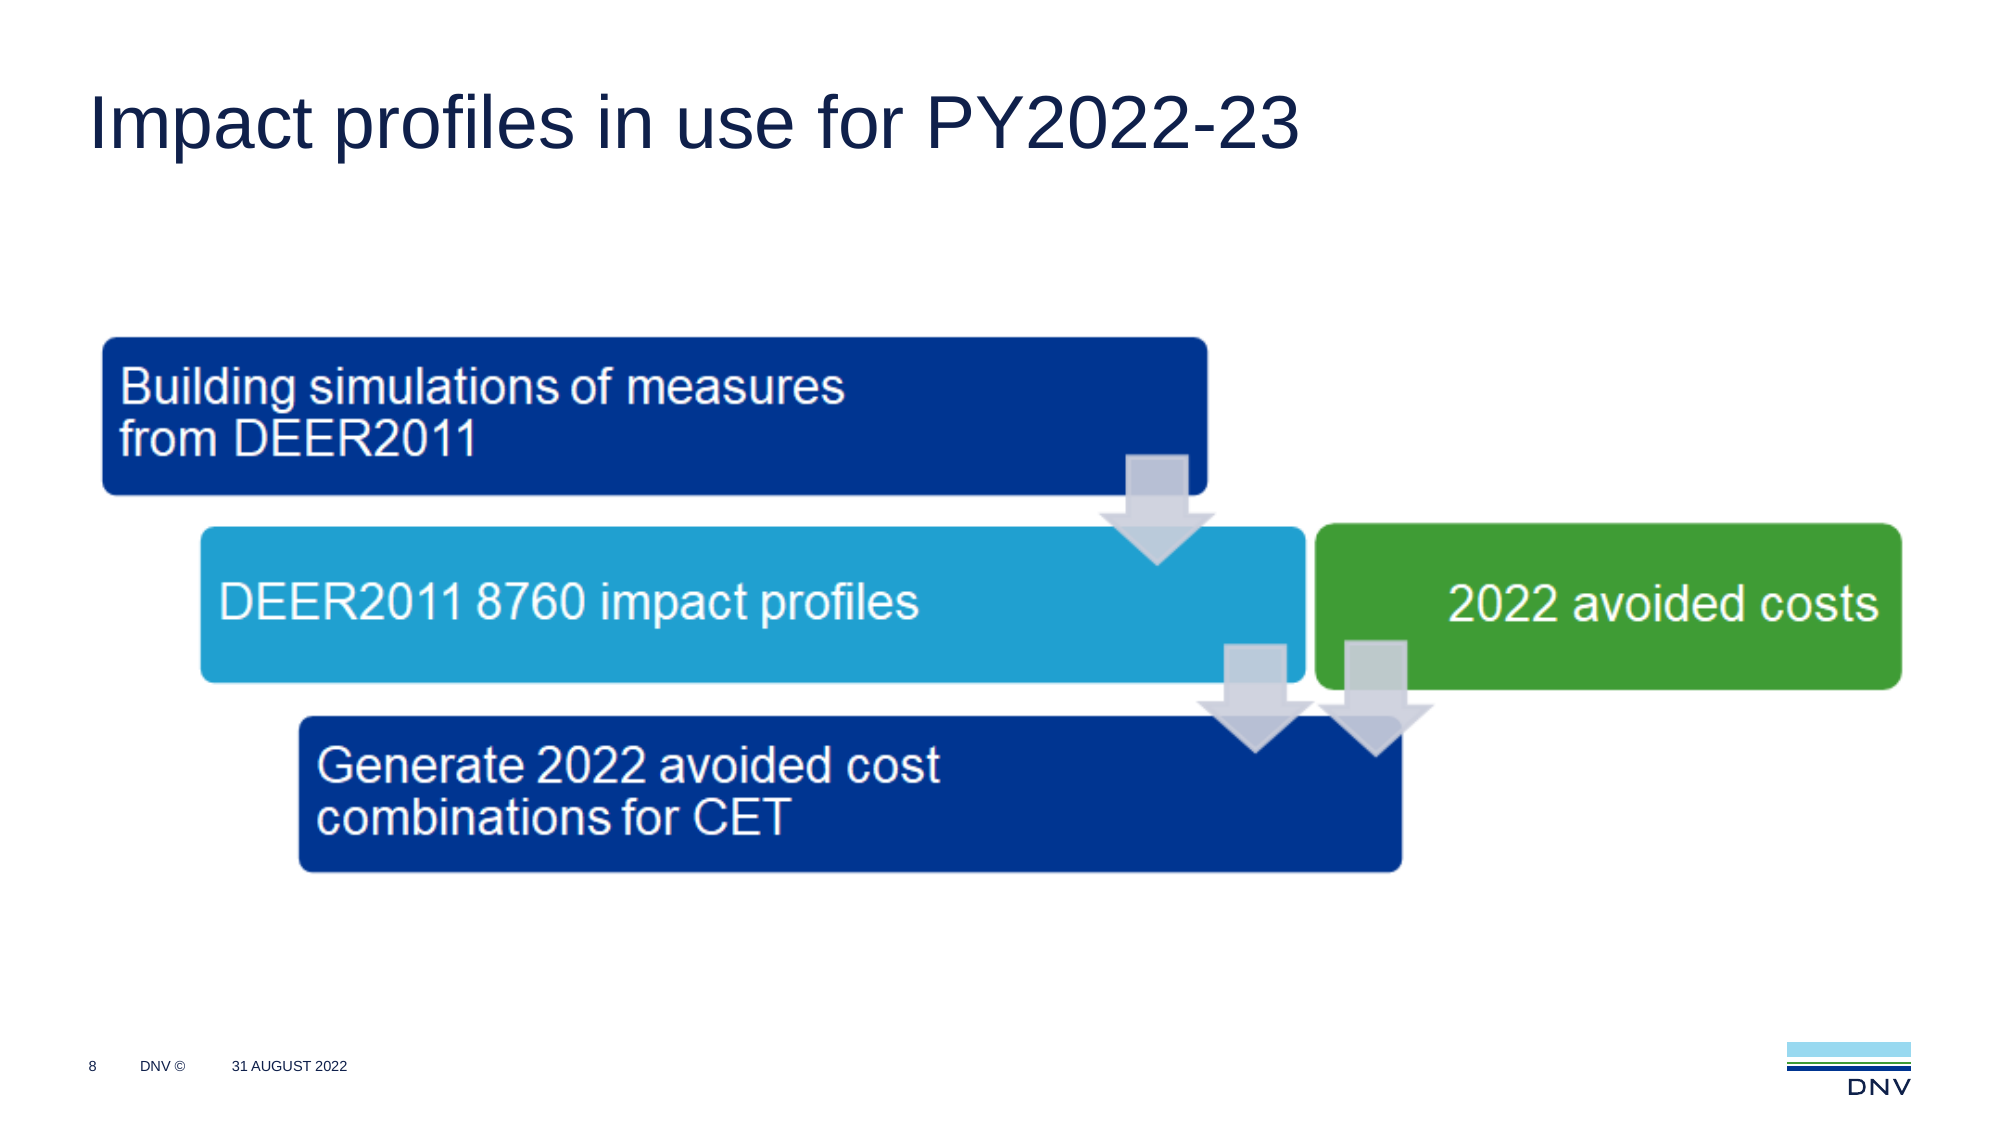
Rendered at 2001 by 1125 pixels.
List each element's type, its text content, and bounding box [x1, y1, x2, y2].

title Impact profiles in use for PY2022-23 [88, 88, 1912, 243]
picture [90, 332, 1911, 878]
slide_number 8 [88, 1056, 133, 1082]
